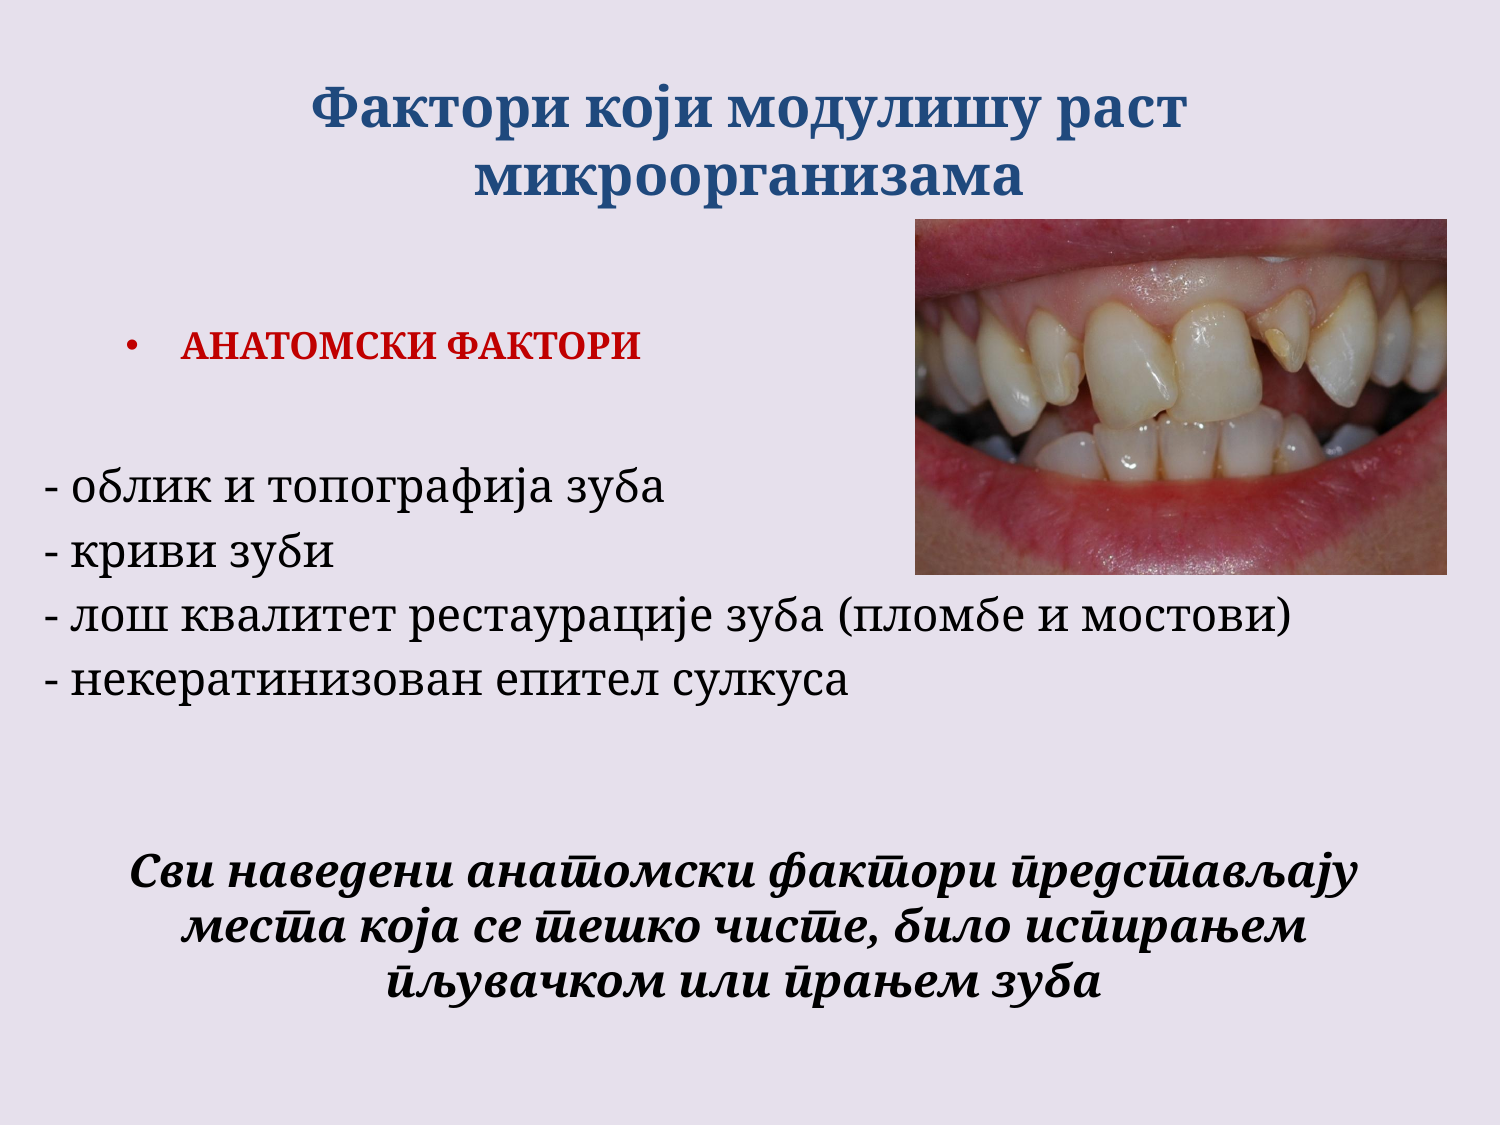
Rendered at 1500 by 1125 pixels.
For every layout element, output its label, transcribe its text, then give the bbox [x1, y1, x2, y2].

list - облик и топографија зуба - криви зуби - лош квалитет рестаурације зуба (пломбе и мостови) - некератинизован епител сулкуса Сви наведени анатомски фактори представљају места која се тешко чисте, било испирањем пљувачком или прањем зуба [29, 385, 1459, 1006]
picture [915, 219, 1447, 575]
title Фактори који модулишу раст микроорганизама [74, 44, 1426, 233]
text_box АНАТОМСКИ ФАКТОРИ [41, 314, 727, 375]
